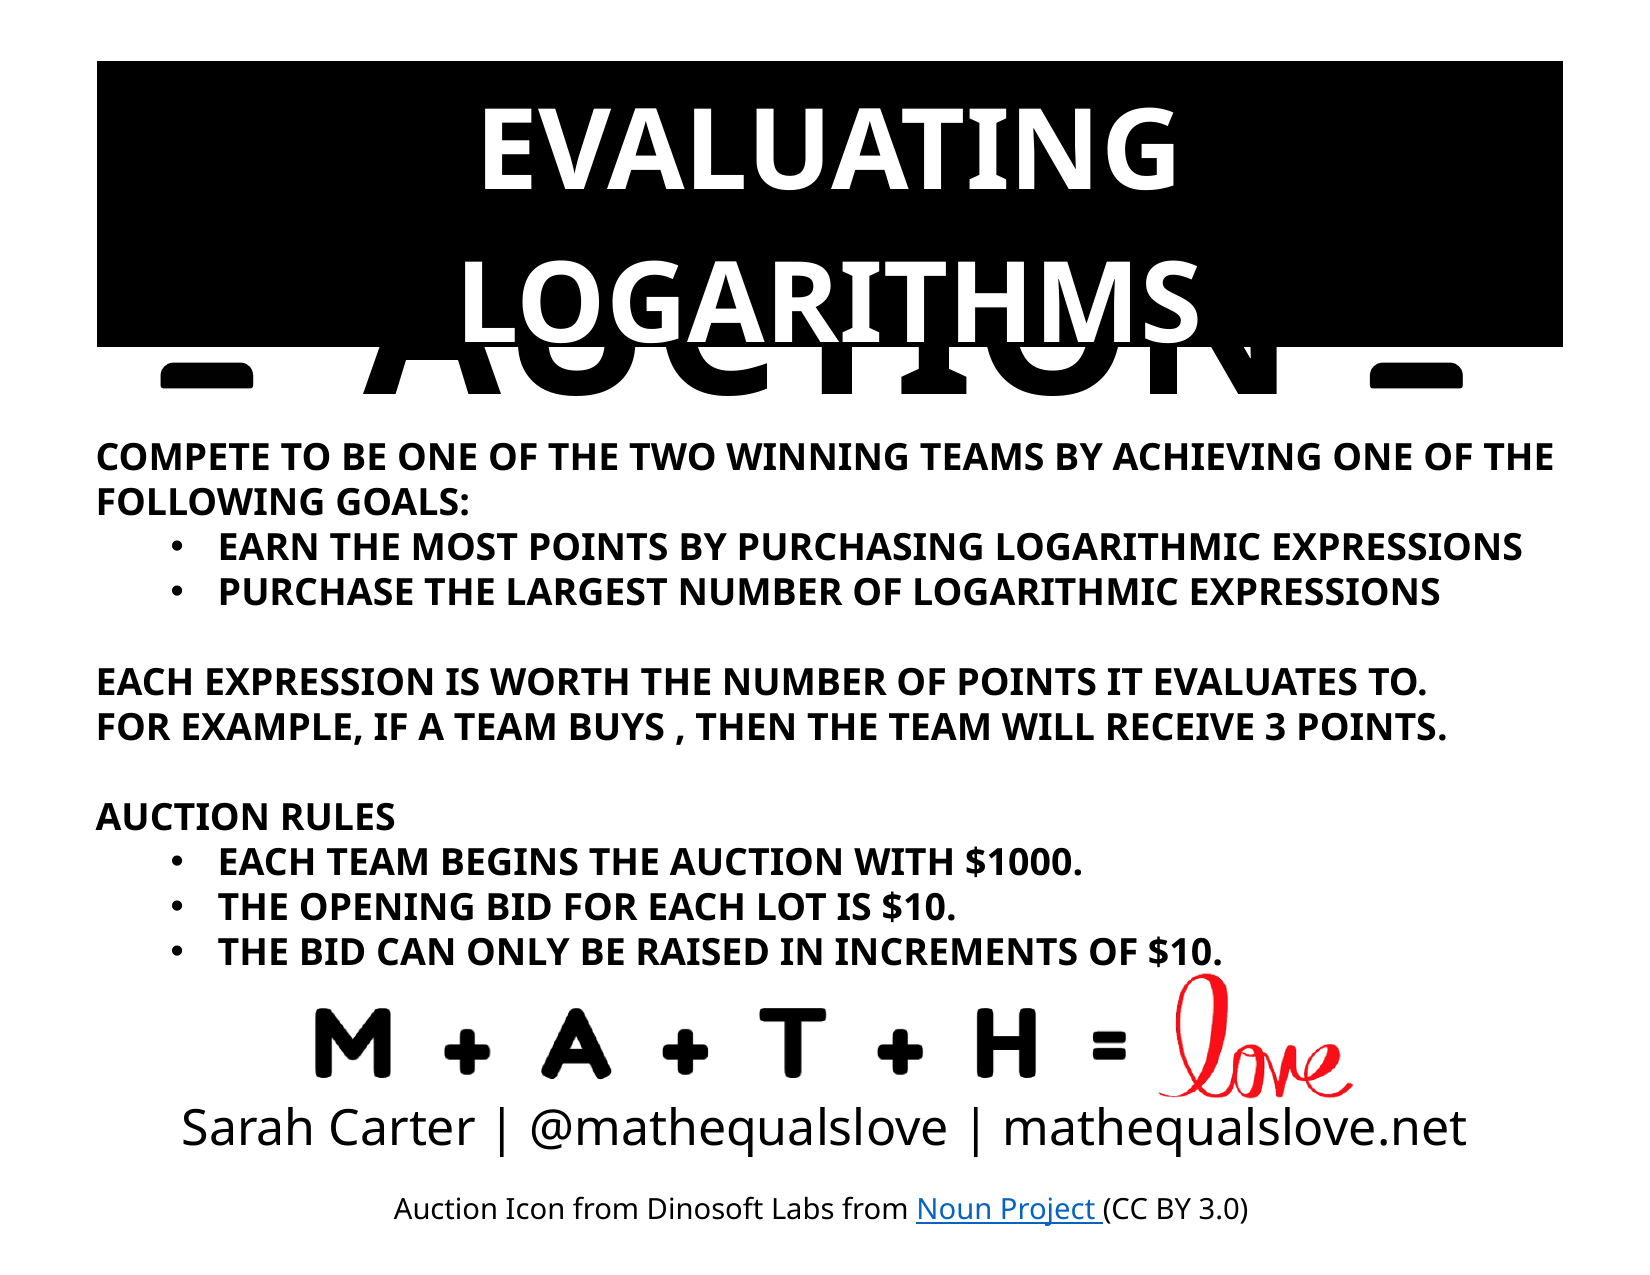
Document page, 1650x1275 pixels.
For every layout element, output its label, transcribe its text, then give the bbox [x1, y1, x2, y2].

picture [157, 241, 322, 391]
table_header EVALUATING LOGARITHMS [97, 62, 1561, 346]
picture [1366, 241, 1531, 391]
picture [289, 965, 1370, 1116]
text_box Sarah Carter | @mathequalslove | mathequalslove.net [56, 1087, 1594, 1163]
text_box Auction Icon from Dinosoft Labs from Noun Project (CC BY 3.0) [56, 1183, 1594, 1238]
text_box AUCTION [96, 347, 1562, 443]
